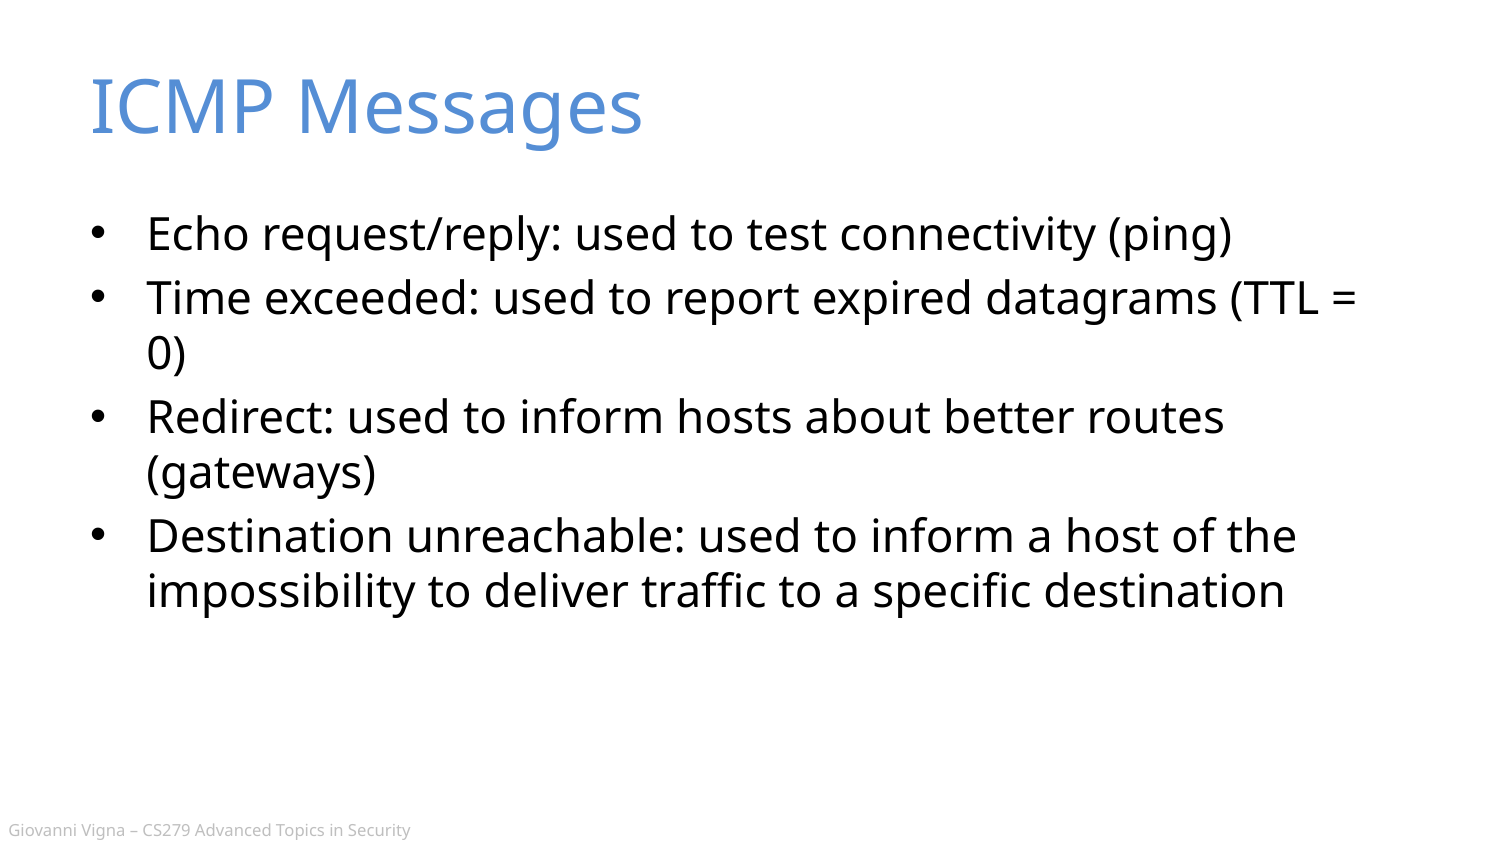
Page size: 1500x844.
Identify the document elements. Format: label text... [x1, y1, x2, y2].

list Echo request/reply: used to test connectivity (ping) Time exceeded: used to report expired datagrams (TTL = 0) Redirect: used to inform hosts about better routes (gateways) Destination unreachable: used to inform a host of the impossibility to deliver traffic to a specific destination [75, 196, 1425, 813]
title ICMP Messages [75, 33, 1425, 175]
